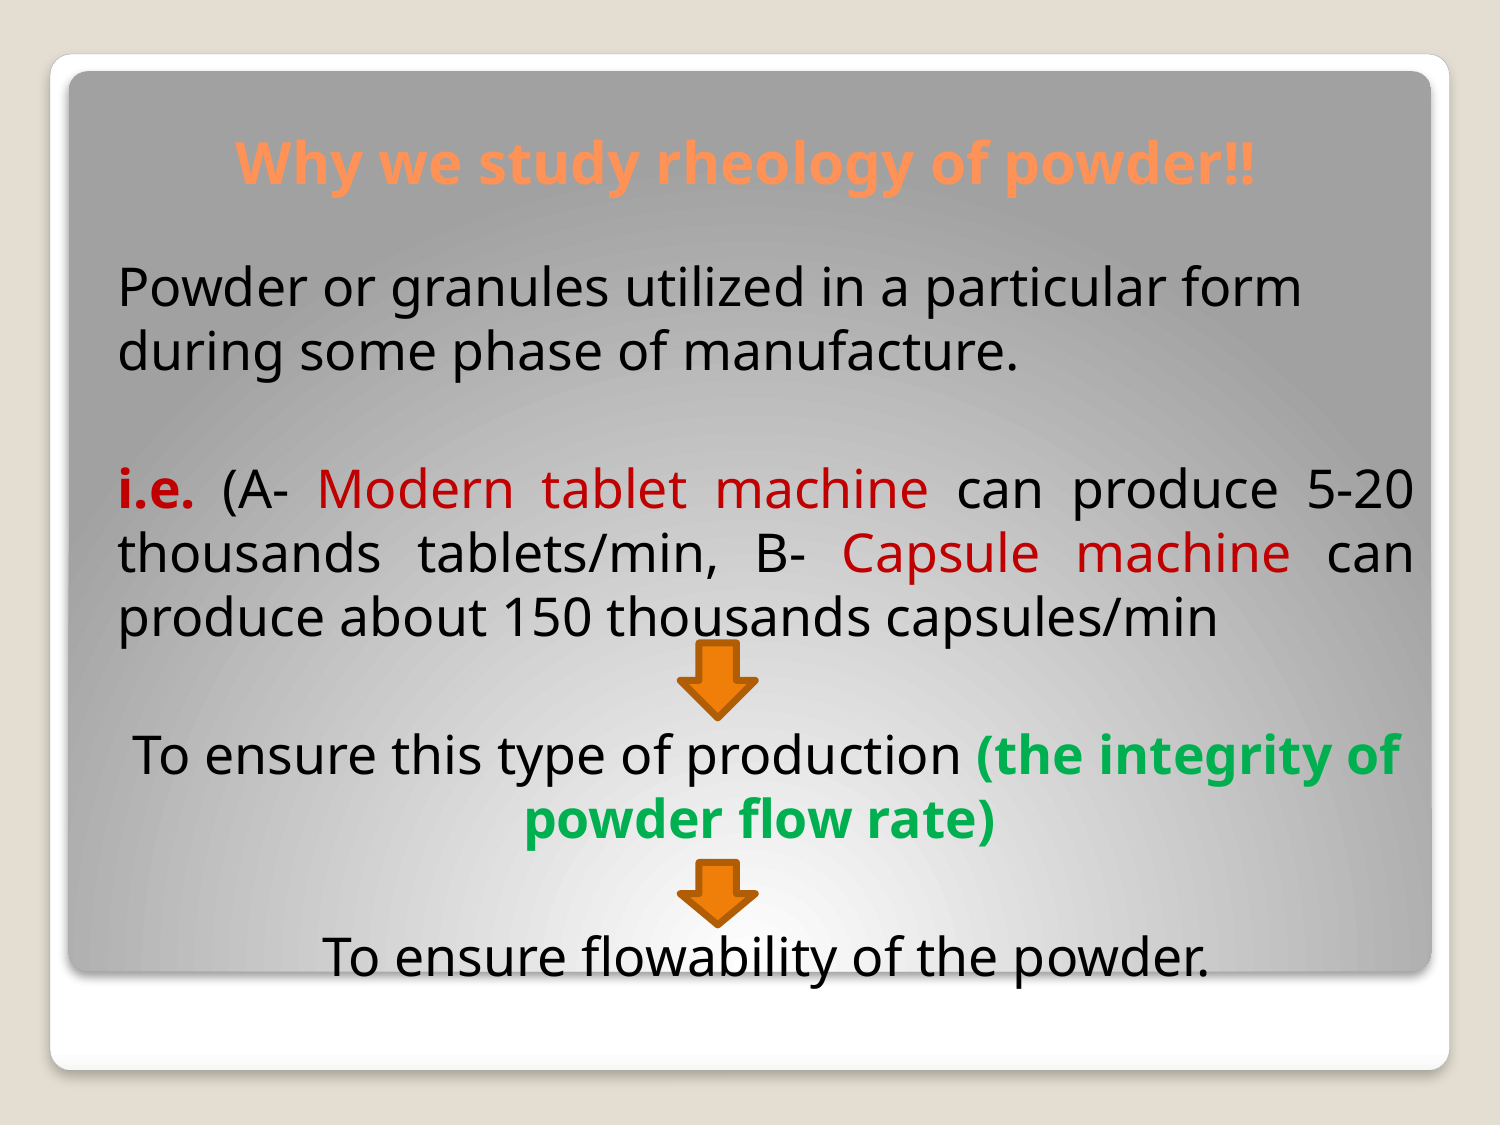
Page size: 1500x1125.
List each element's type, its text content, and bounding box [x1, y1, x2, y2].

text_box [676, 639, 759, 722]
title Why we study rheology of powder!! [75, 75, 1418, 248]
list Powder or granules utilized in a particular form during some phase of manufacture. i.e. (A- Modern tablet machine can produce 5-20 thousands tablets/min, B- Capsule machine can produce about 150 thousands capsules/min To ensure this type of production (the integrity of powder flow rate) To ensure flowability of the powder. [87, 237, 1430, 1000]
text_box [676, 858, 759, 929]
